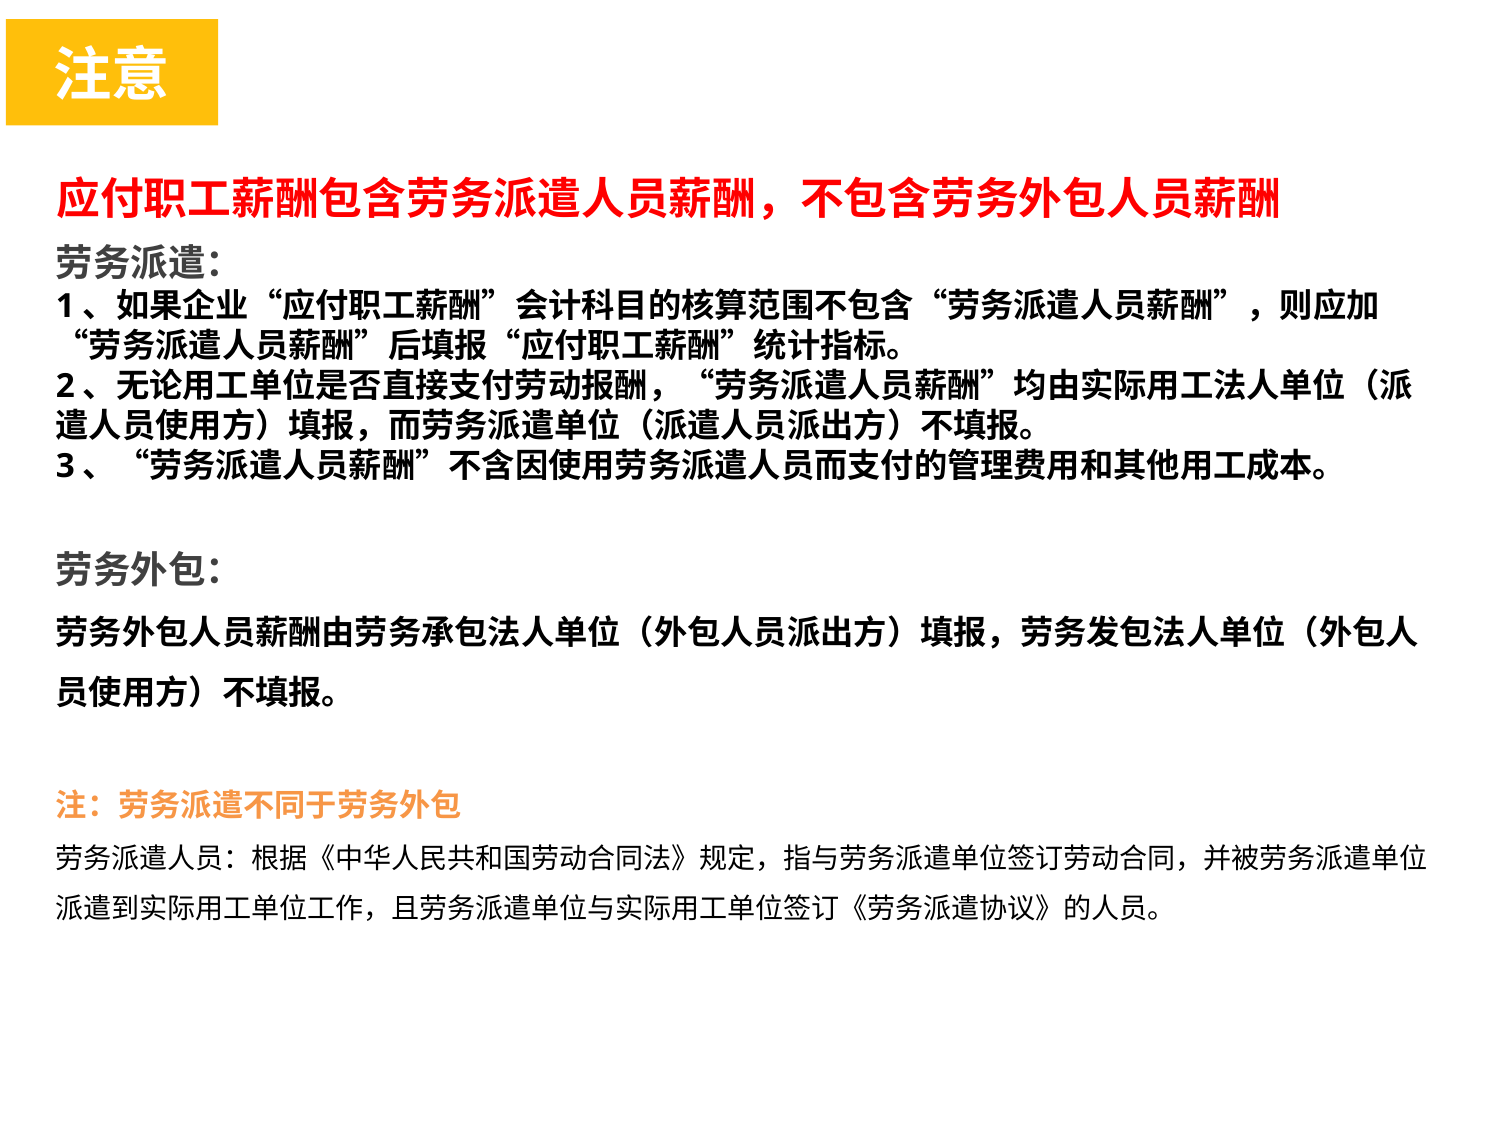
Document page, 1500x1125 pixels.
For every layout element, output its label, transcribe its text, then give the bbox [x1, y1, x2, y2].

text_box 劳务派遣： 1、如果企业“应付职工薪酬”会计科目的核算范围不包含“劳务派遣人员薪酬”，则应加“劳务派遣人员薪酬”后填报“应付职工薪酬”统计指标。 2、无论用工单位是否直接支付劳动报酬，“劳务派遣人员薪酬”均由实际用工法人单位（派遣人员使用方）填报，而劳务派遣单位（派遣人员派出方）不填报。 3、“劳务派遣人员薪酬”不含因使用劳务派遣人员而支付的管理费用和其他用工成本。 劳务外包： 劳务外包人员薪酬由劳务承包法人单位（外包人员派出方）填报，劳务发包法人单位（外包人员使用方）不填报。 注：劳务派遣不同于劳务外包 劳务派遣人员：根据《中华人民共和国劳动合同法》规定，指与劳务派遣单位签订劳动合同，并被劳务派遣单位派遣到实际用工单位工作，且劳务派遣单位与实际用工单位签订《劳务派遣协议》的人员。 [41, 231, 1451, 831]
text_box 应付职工薪酬包含劳务派遣人员薪酬，不包含劳务外包人员薪酬 [41, 137, 1376, 231]
slide_number [1085, 902, 1423, 948]
text_box 注意 [4, 17, 220, 127]
